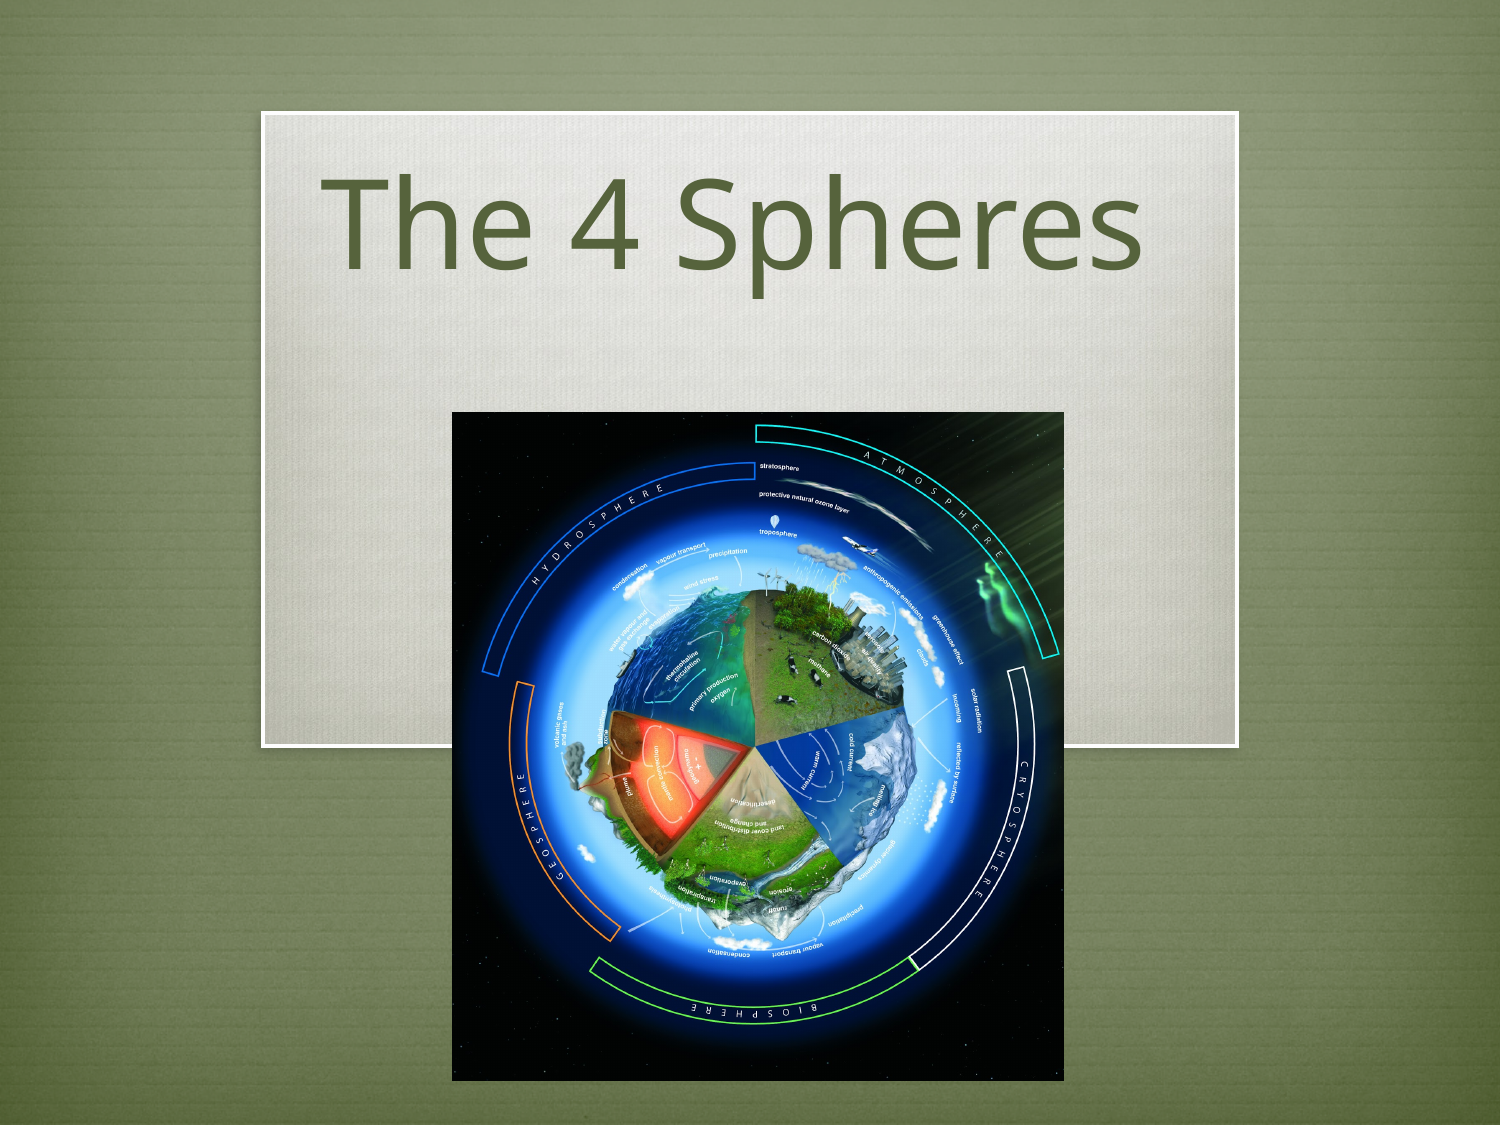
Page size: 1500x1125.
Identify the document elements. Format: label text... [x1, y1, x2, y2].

picture [265, 115, 1235, 1082]
title The 4 Spheres [280, 112, 1220, 302]
